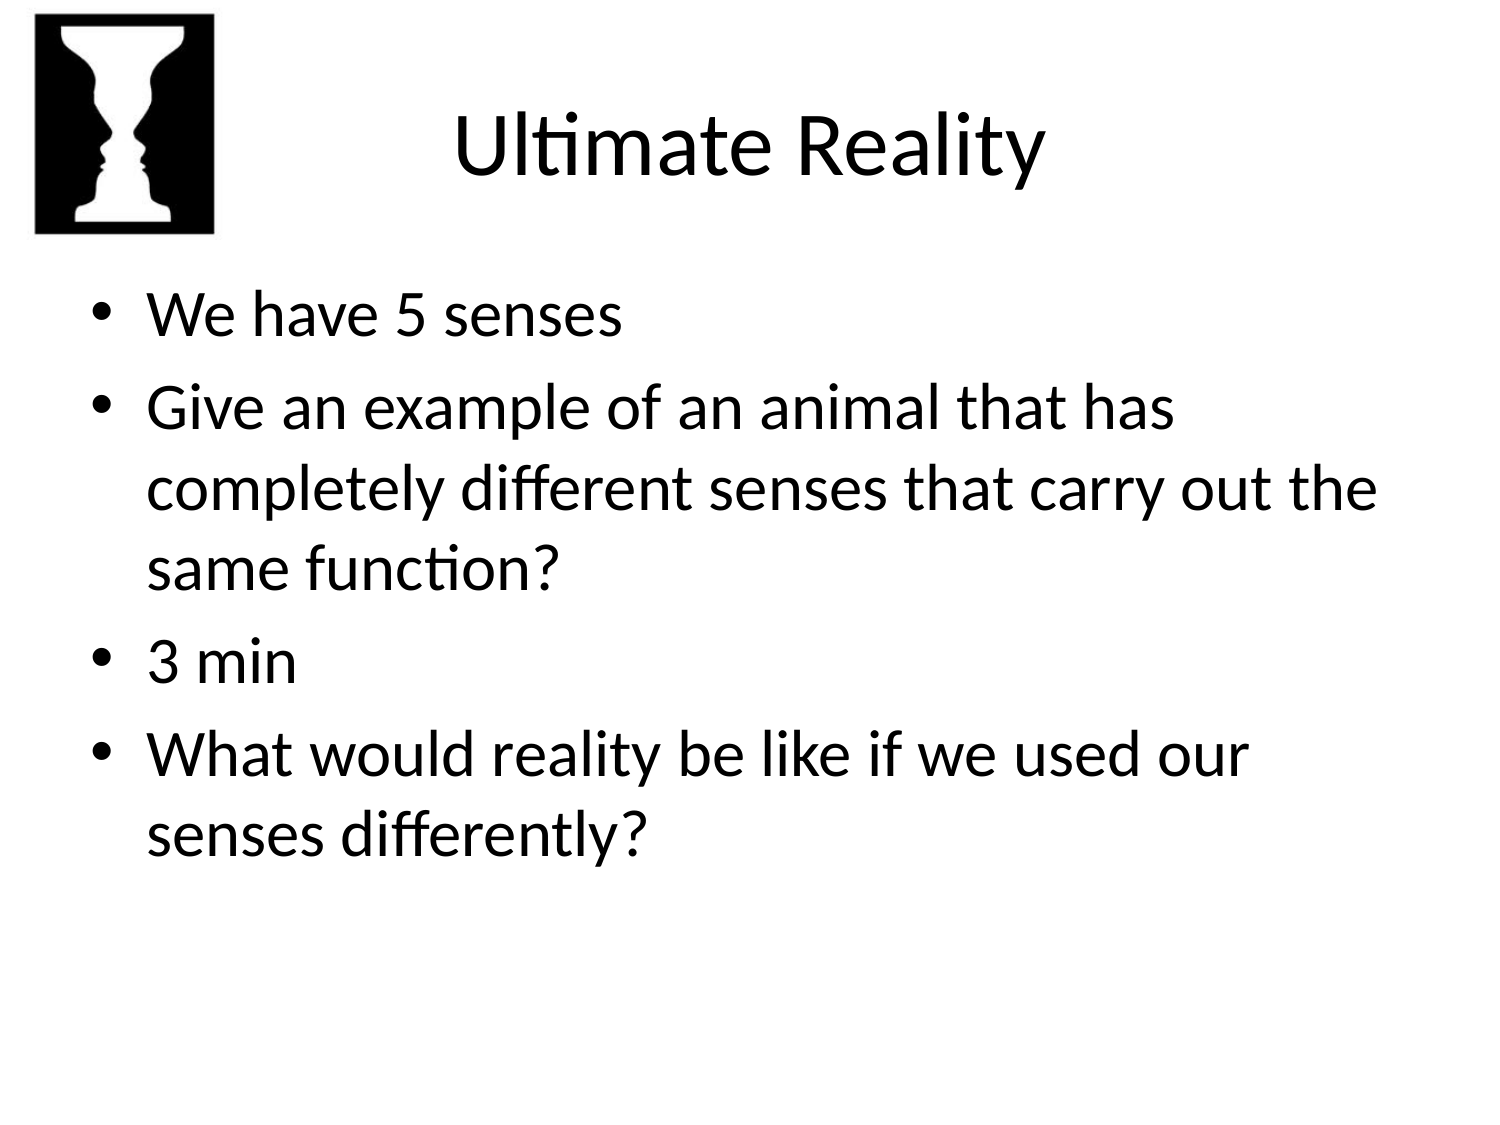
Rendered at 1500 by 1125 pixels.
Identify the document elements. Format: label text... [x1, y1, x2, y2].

picture [0, 0, 250, 250]
list We have 5 senses Give an example of an animal that has completely different senses that carry out the same function? 3 min What would reality be like if we used our senses differently? [75, 262, 1425, 1005]
title Ultimate Reality [75, 45, 1425, 233]
